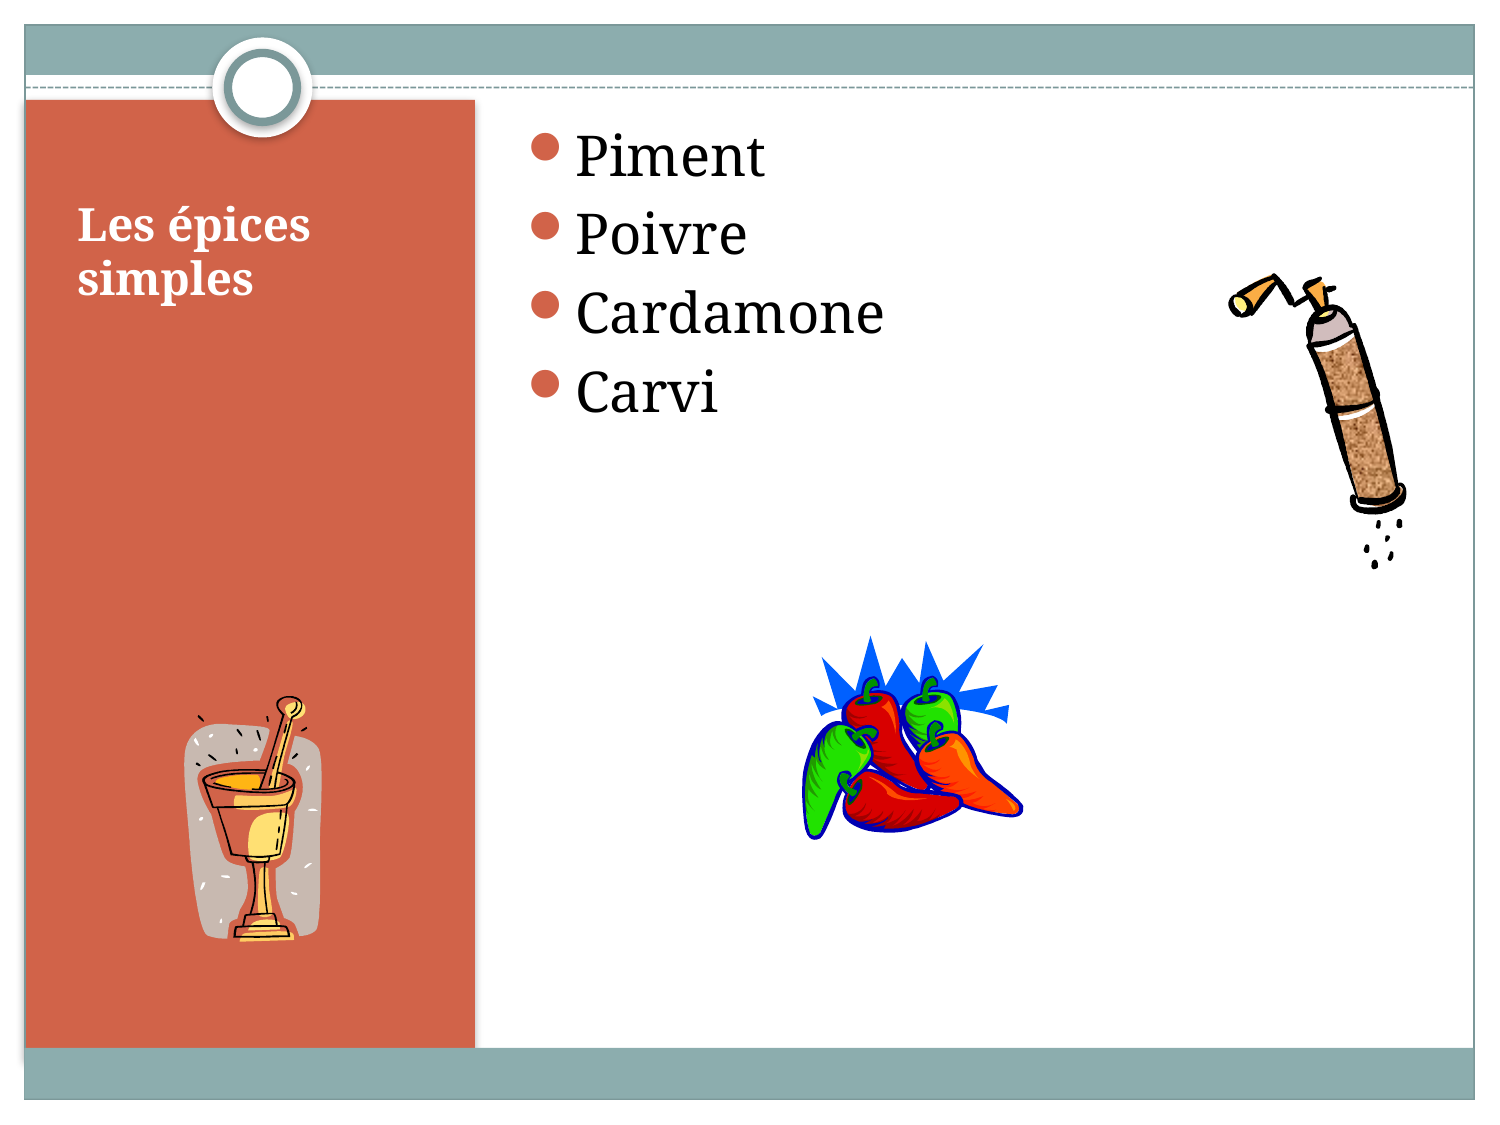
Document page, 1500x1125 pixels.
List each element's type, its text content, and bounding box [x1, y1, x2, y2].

picture [182, 692, 325, 945]
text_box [1228, 273, 1407, 570]
title Les épices simples [62, 149, 450, 313]
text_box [801, 635, 1024, 840]
list Piment Poivre Cardamone Carvi [512, 112, 1438, 1000]
